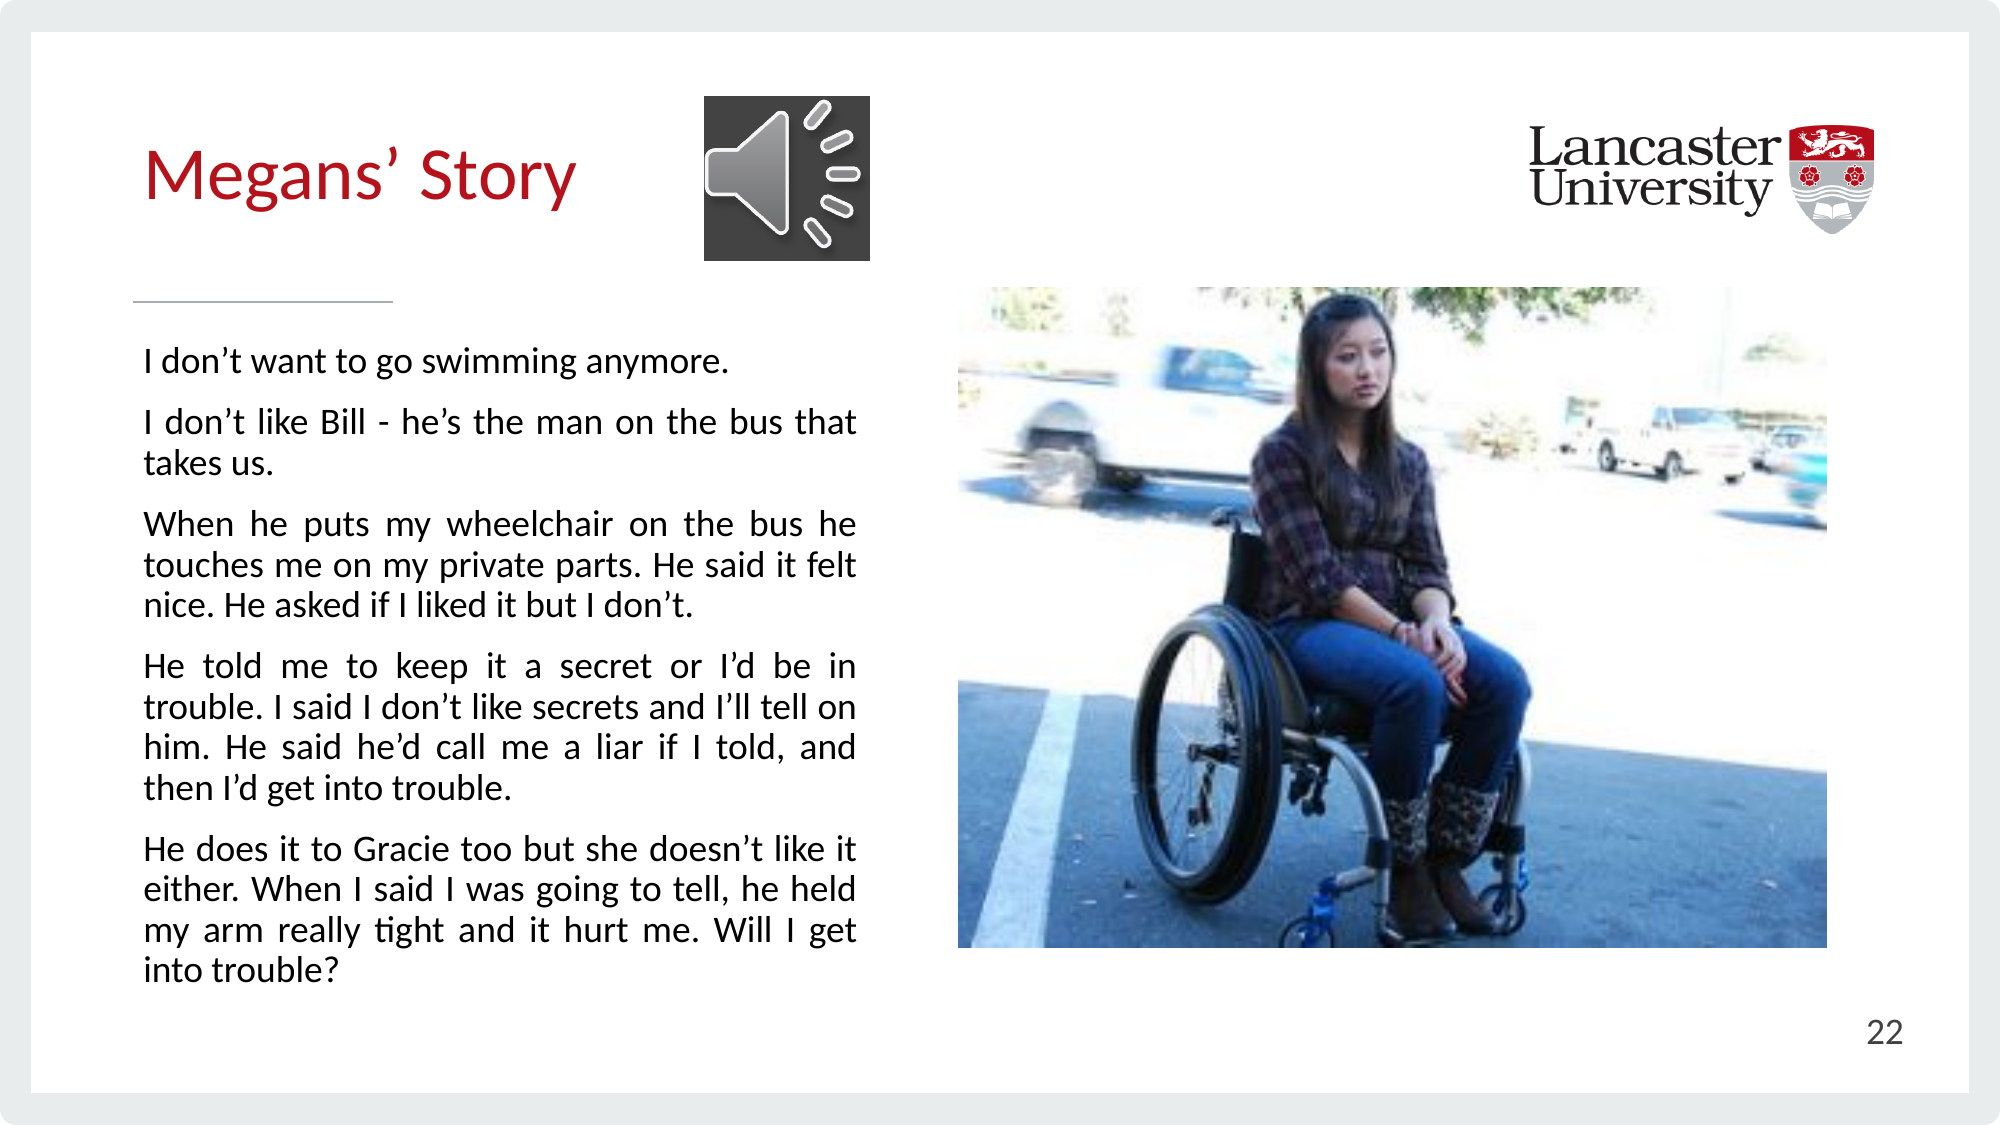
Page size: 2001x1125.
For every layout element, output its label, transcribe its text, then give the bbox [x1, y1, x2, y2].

picture [703, 94, 871, 262]
slide_number 22 [1468, 999, 1919, 1060]
text_box I don’t want to go swimming anymore. I don’t like Bill - he’s the man on the bus that takes us. When he puts my wheelchair on the bus he touches me on my private parts. He said it felt nice. He asked if I liked it but I don’t. He told me to keep it a secret or I’d be in trouble. I said I don’t like secrets and I’ll tell on him. He said he’d call me a liar if I told, and then I’d get into trouble. He does it to Gracie too but she doesn’t like it either. When I said I was going to tell, he held my arm really tight and it hurt me. Will I get into trouble? [128, 333, 873, 1114]
picture [958, 287, 1827, 948]
title Megans’ Story [128, 78, 1482, 279]
